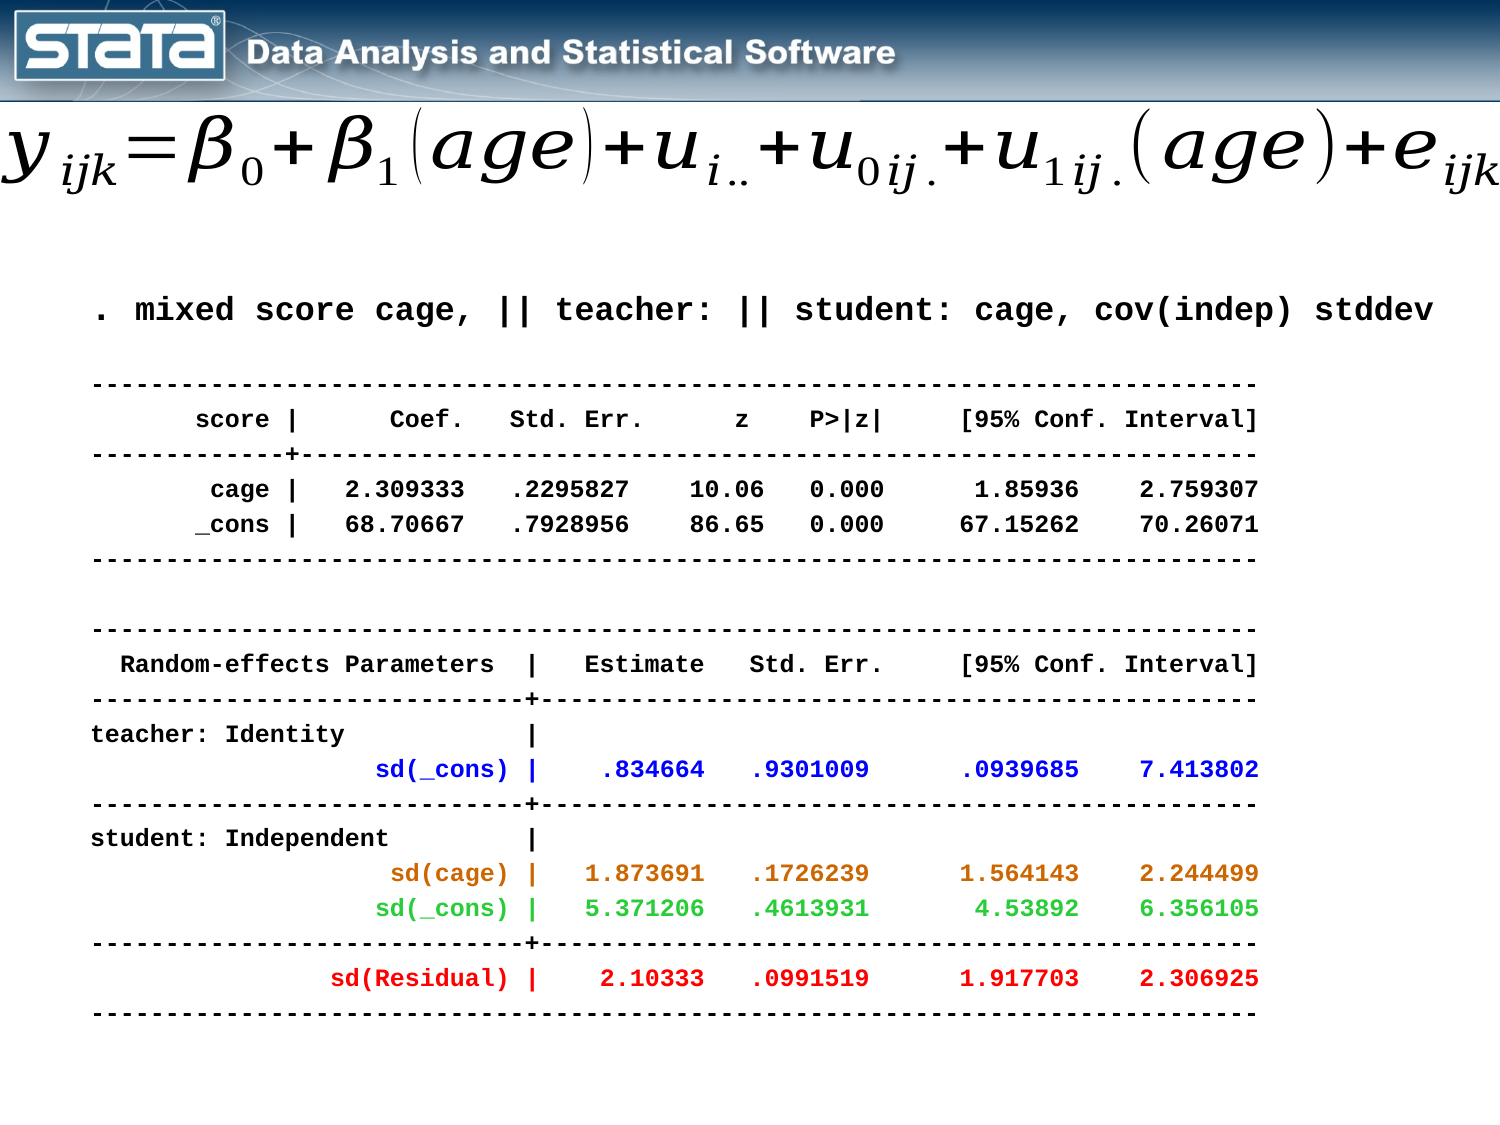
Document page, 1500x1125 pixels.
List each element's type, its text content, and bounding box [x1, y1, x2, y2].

picture [0, 0, 1500, 102]
list . mixed score cage, || teacher: || student: cage, cov(indep) stddev ------------------------------------------------------------------------------ score | Coef. Std. Err. z P>|z| [95% Conf. Interval] -------------+---------------------------------------------------------------- cage | 2.309333 .2295827 10.06 0.000 1.85936 2.759307 _cons | 68.70667 .7928956 86.65 0.000 67.15262 70.26071 ------------------------------------------------------------------------------ ------------------------------------------------------------------------------ Random-effects Parameters | Estimate Std. Err. [95% Conf. Interval] -----------------------------+------------------------------------------------ teacher: Identity | sd(_cons) | .834664 .9301009 .0939685 7.413802 -----------------------------+------------------------------------------------ student: Independent | sd(cage) | 1.873691 .1726239 1.564143 2.244499 sd(_cons) | 5.371206 .4613931 4.53892 6.356105 -----------------------------+------------------------------------------------ sd(Residual) | 2.10333 .0991519 1.917703 2.306925 ------------------------------------------------------------------------------ [75, 275, 1488, 1088]
